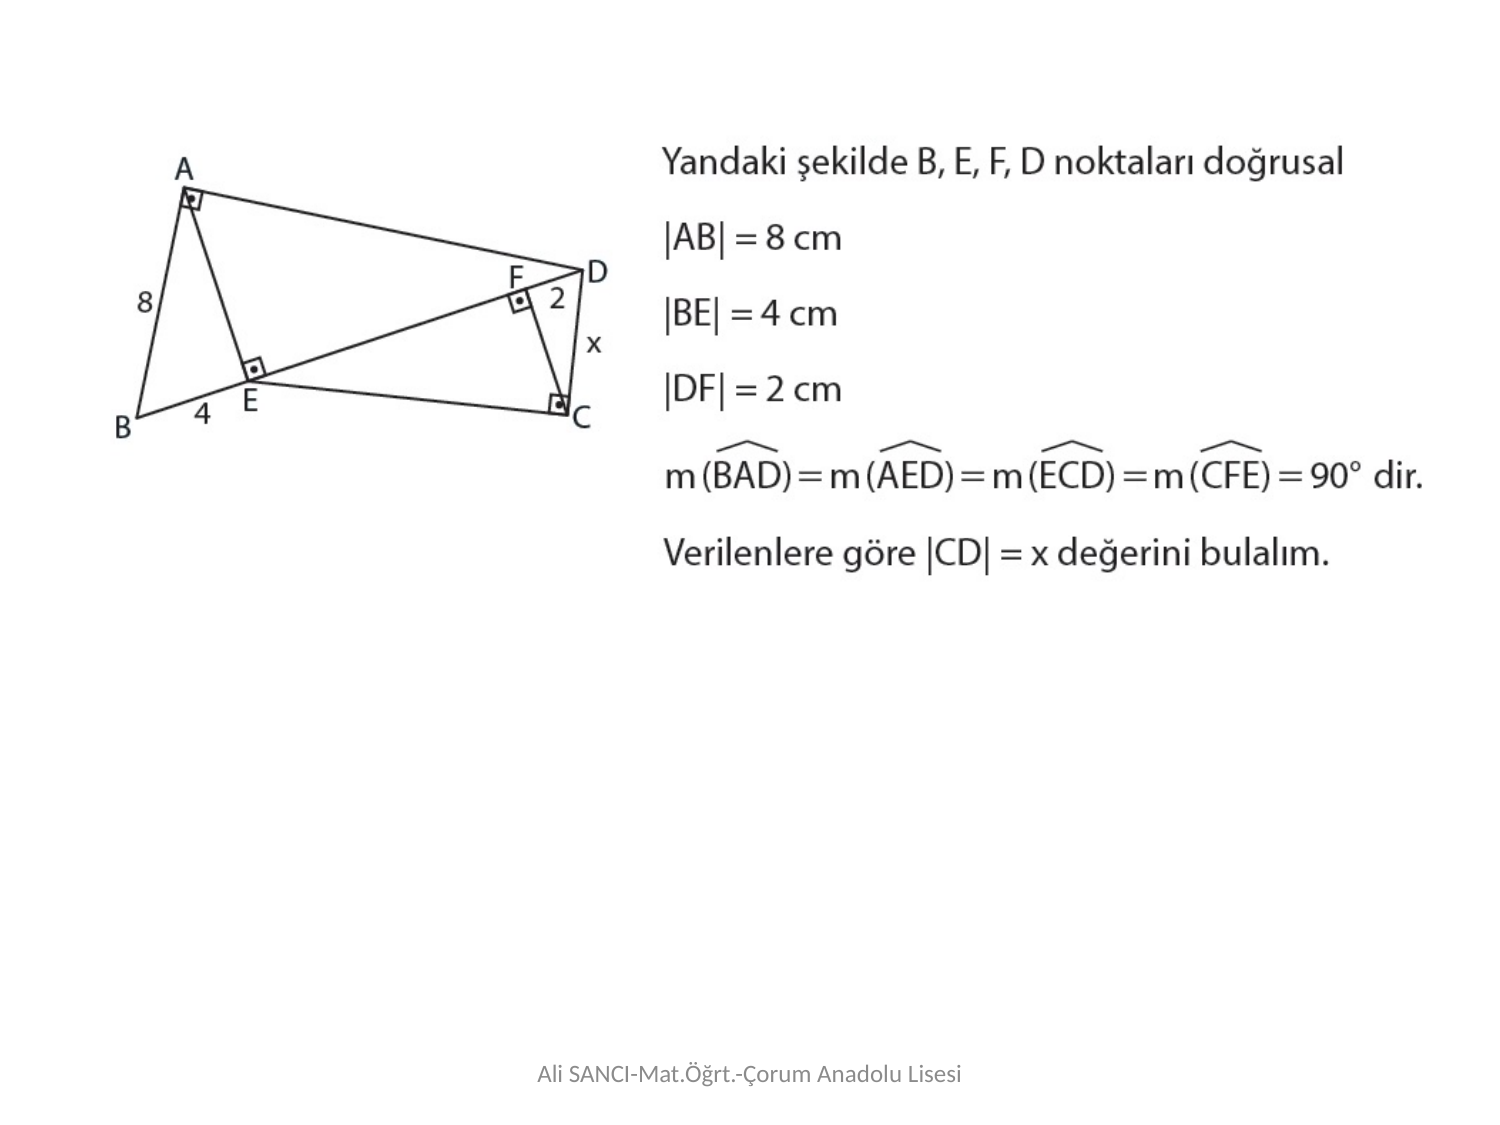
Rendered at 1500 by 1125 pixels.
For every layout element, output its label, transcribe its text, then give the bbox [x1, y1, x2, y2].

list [88, 113, 1439, 594]
footer Ali SANCI-Mat.Öğrt.-Çorum Anadolu Lisesi [512, 1042, 988, 1103]
